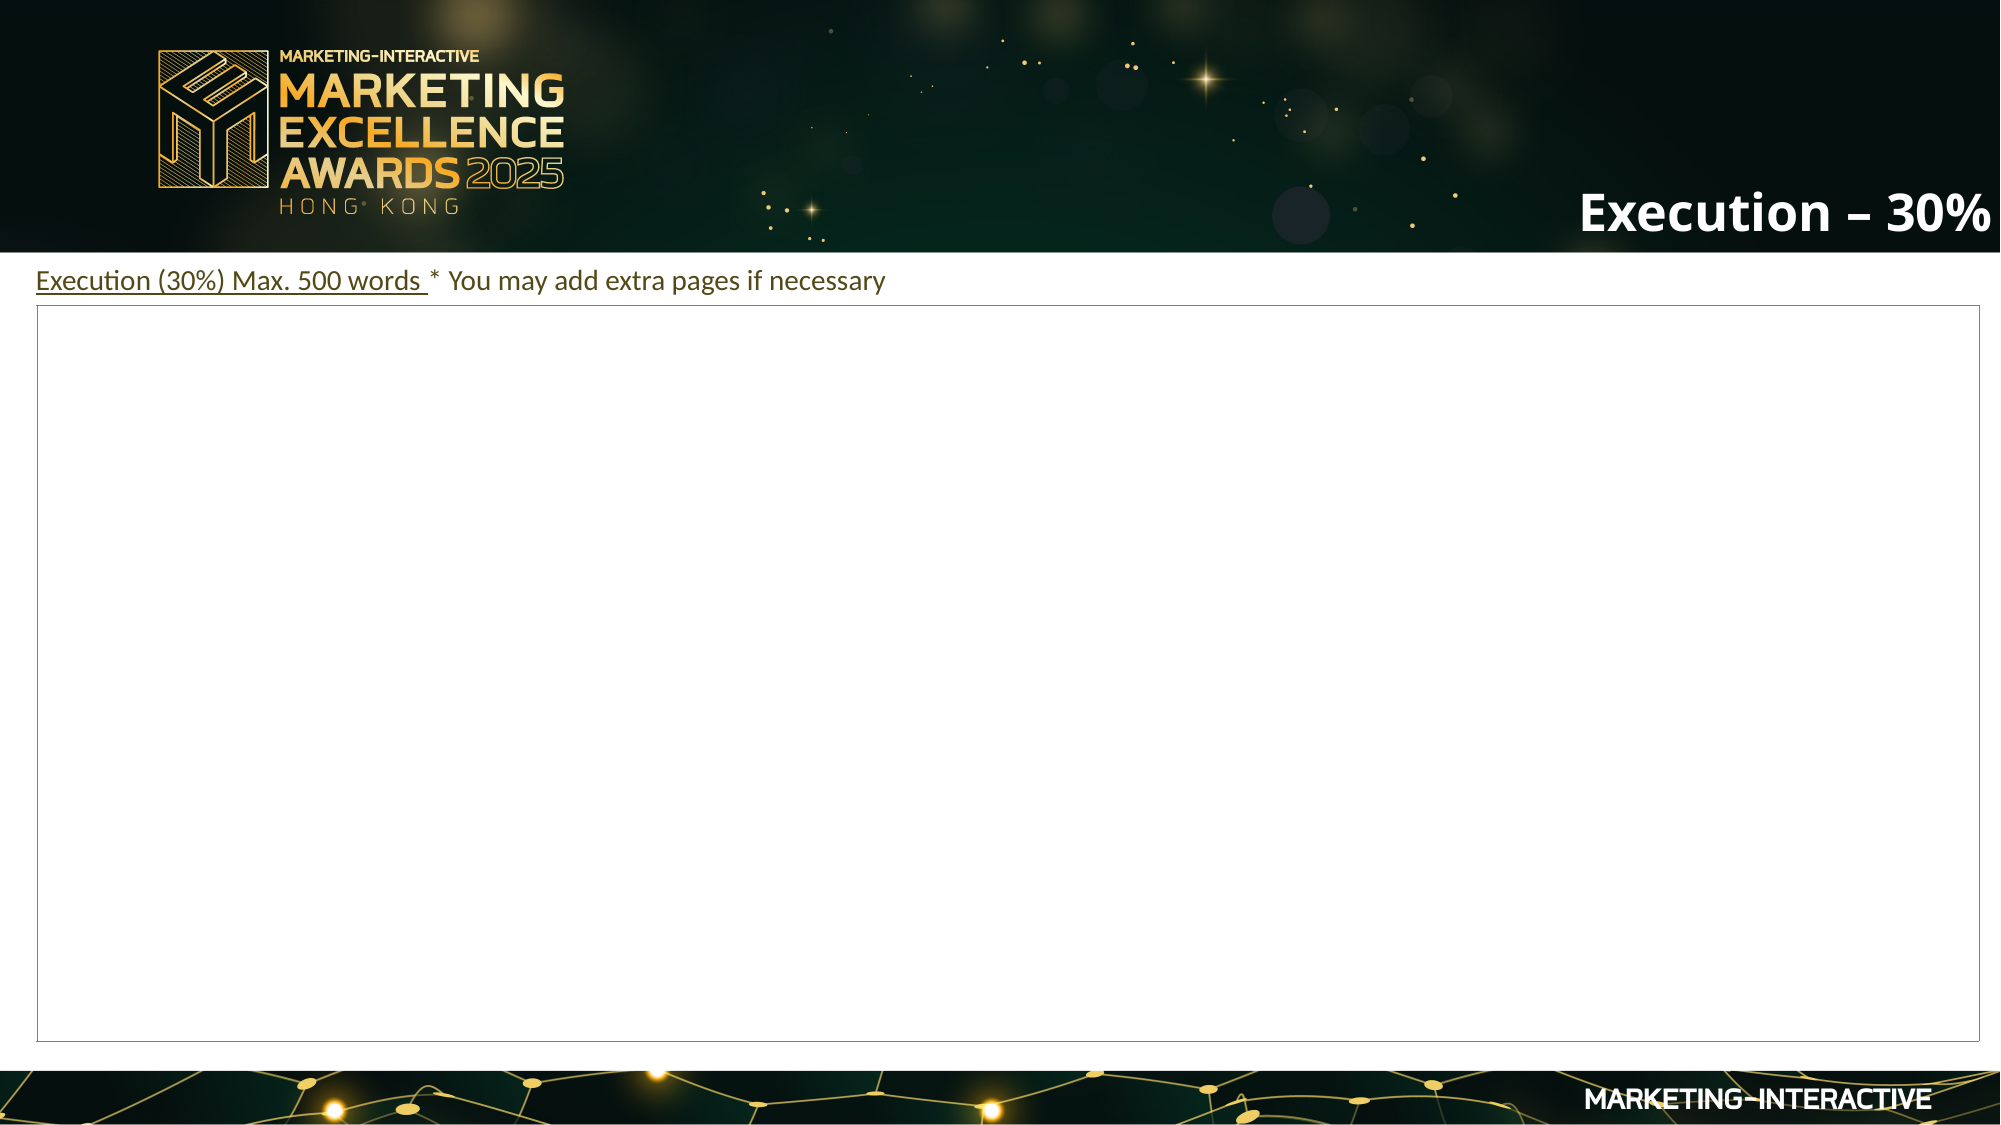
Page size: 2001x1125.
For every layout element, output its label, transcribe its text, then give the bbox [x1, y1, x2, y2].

picture [0, 0, 2000, 1125]
text_box Execution (30%) Max. 500 words * You may add extra pages if necessary [21, 254, 931, 305]
text_box Execution – 30% [1564, 167, 2000, 255]
table_header [38, 306, 1979, 1041]
